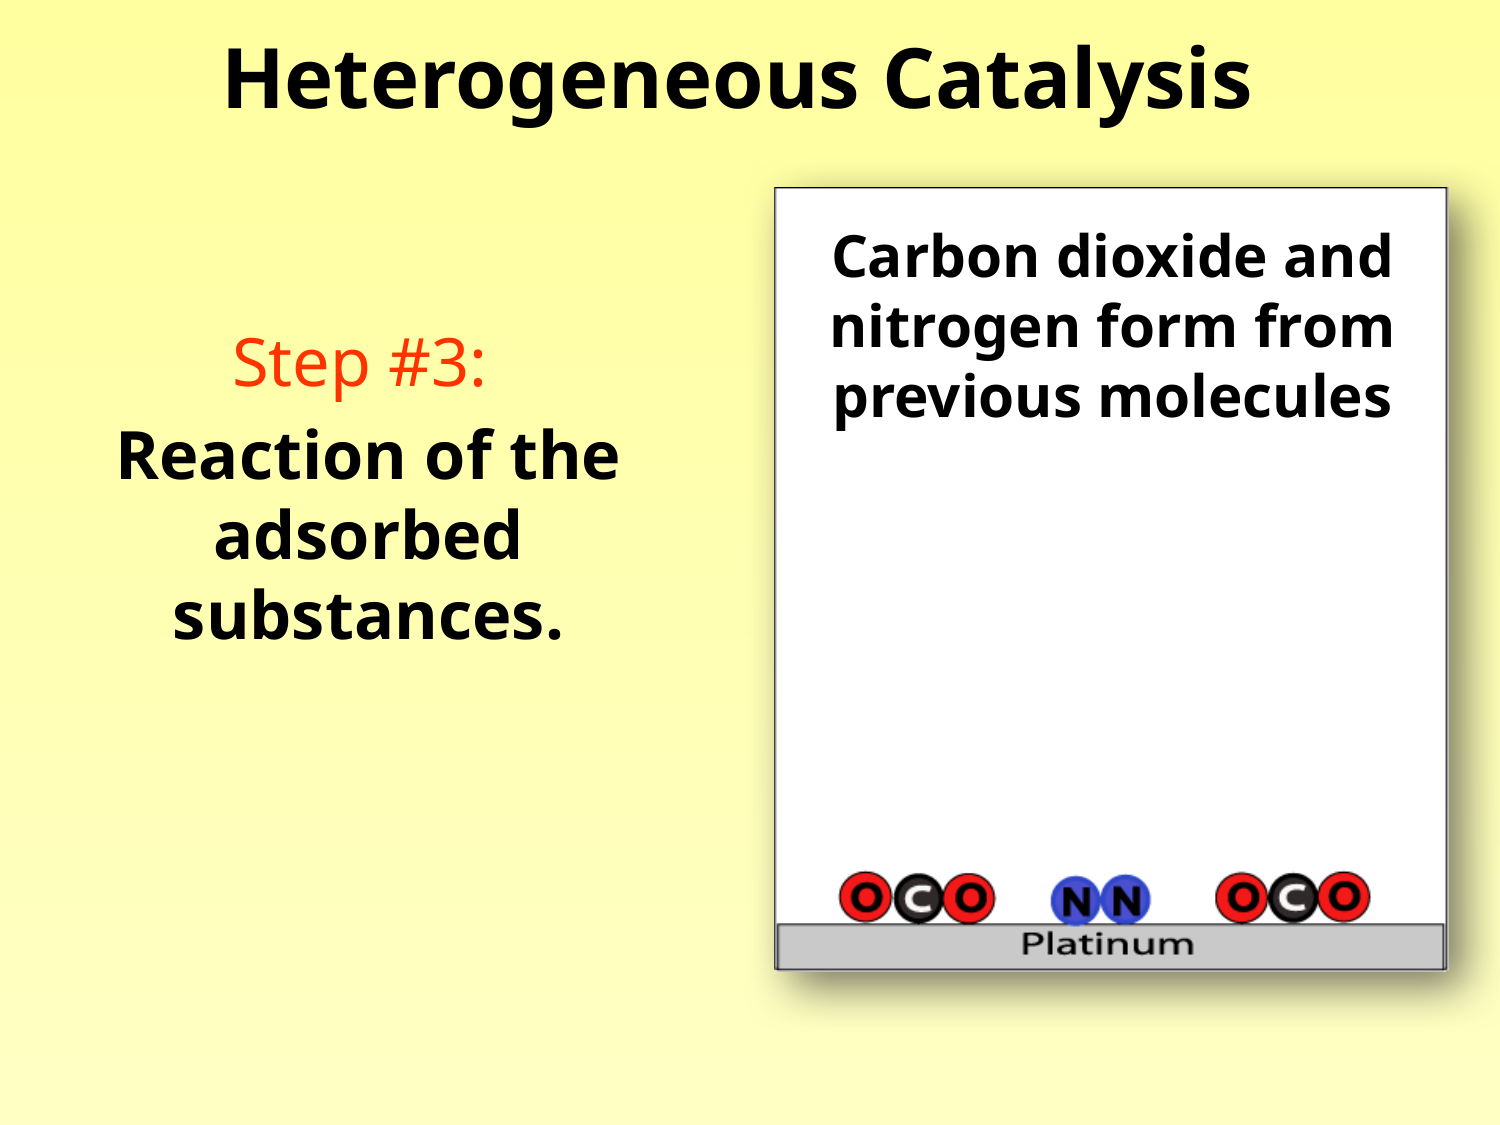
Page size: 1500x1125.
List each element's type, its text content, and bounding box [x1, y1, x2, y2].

title Heterogeneous Catalysis [99, 12, 1376, 138]
text_box Step #3: Reaction of the adsorbed substances. [62, 312, 675, 661]
picture [774, 187, 1449, 973]
